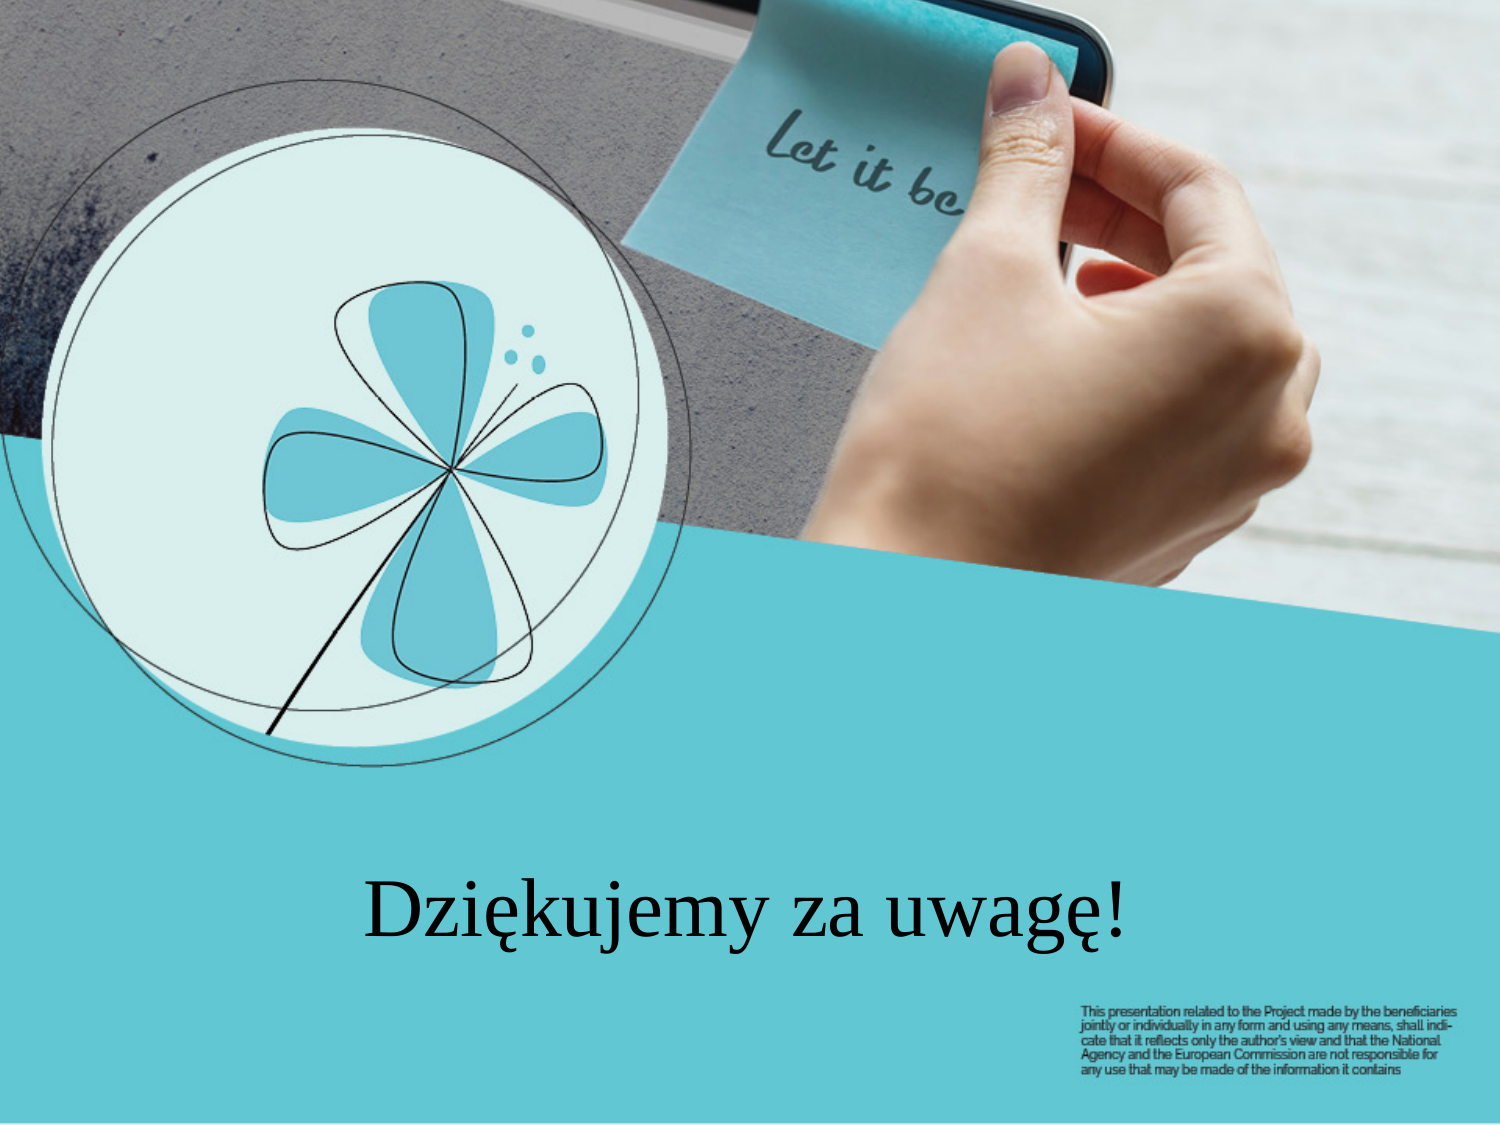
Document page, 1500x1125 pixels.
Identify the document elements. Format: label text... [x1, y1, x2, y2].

text_box Dziękujemy za uwagę! [348, 846, 1164, 961]
picture [0, 0, 1500, 1125]
